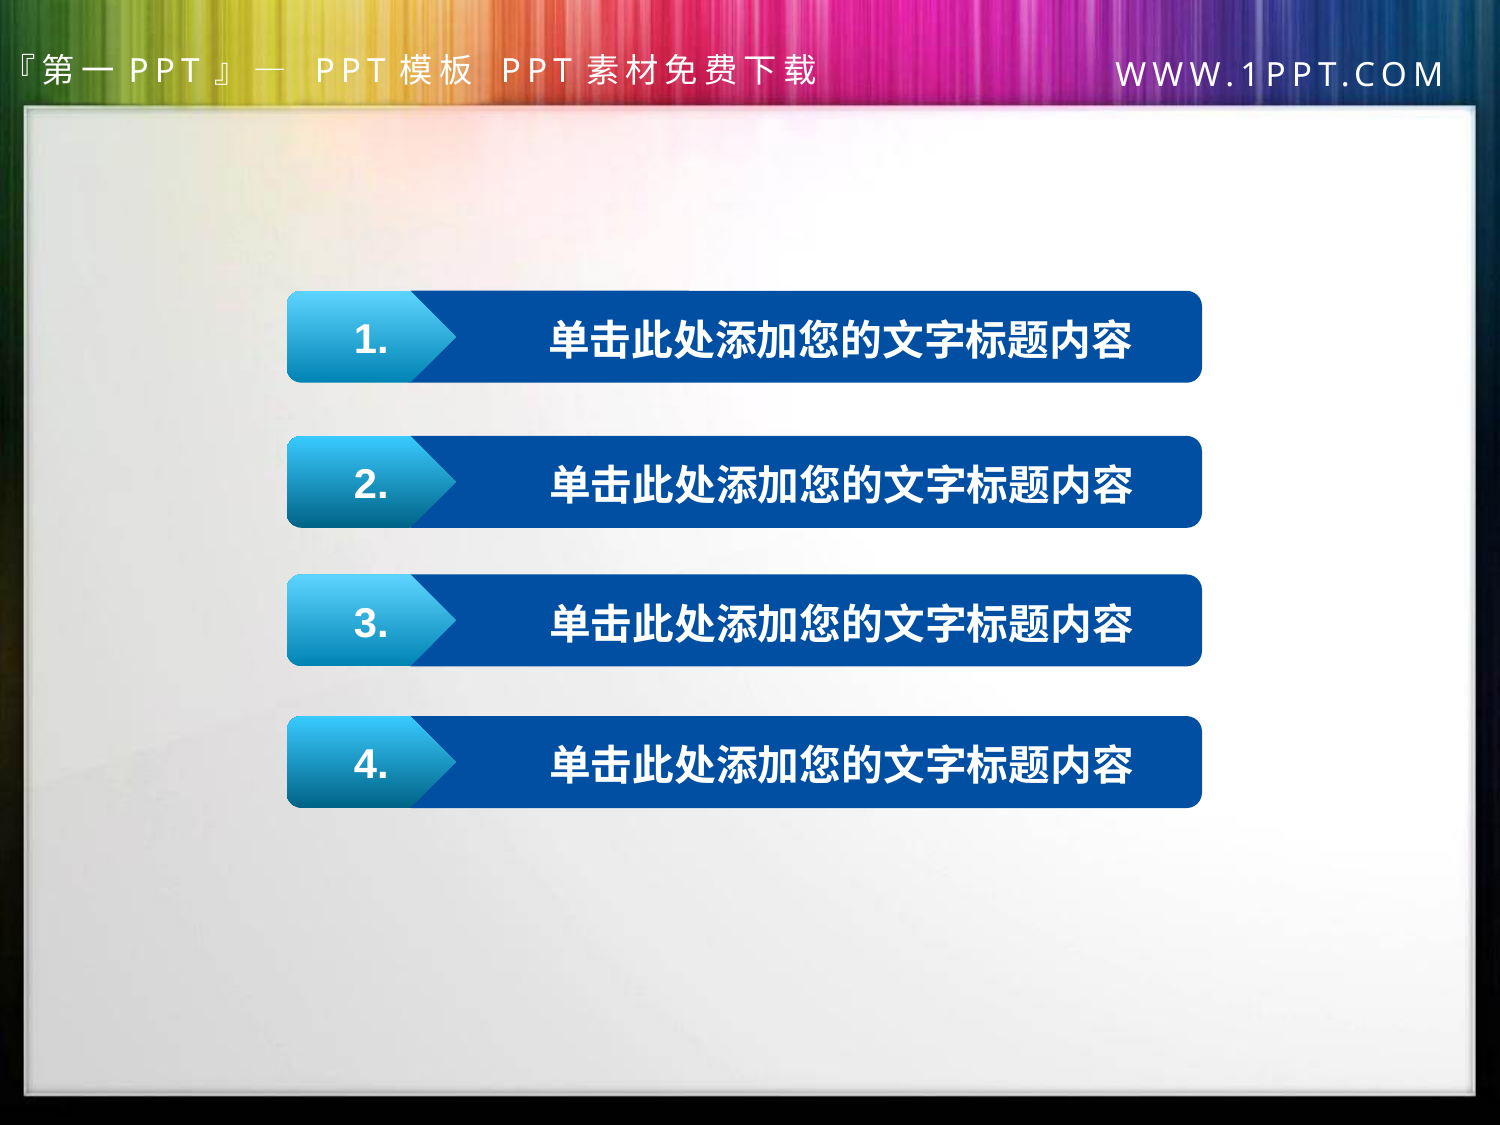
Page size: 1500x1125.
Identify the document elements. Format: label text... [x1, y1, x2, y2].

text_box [396, 290, 1203, 383]
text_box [396, 435, 1203, 529]
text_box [396, 715, 1203, 809]
text_box 1. [286, 290, 395, 383]
picture [0, 0, 1500, 1125]
text_box 2. [286, 435, 395, 528]
text_box 4. [286, 716, 394, 809]
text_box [396, 574, 1203, 667]
text_box 3. [286, 574, 394, 667]
